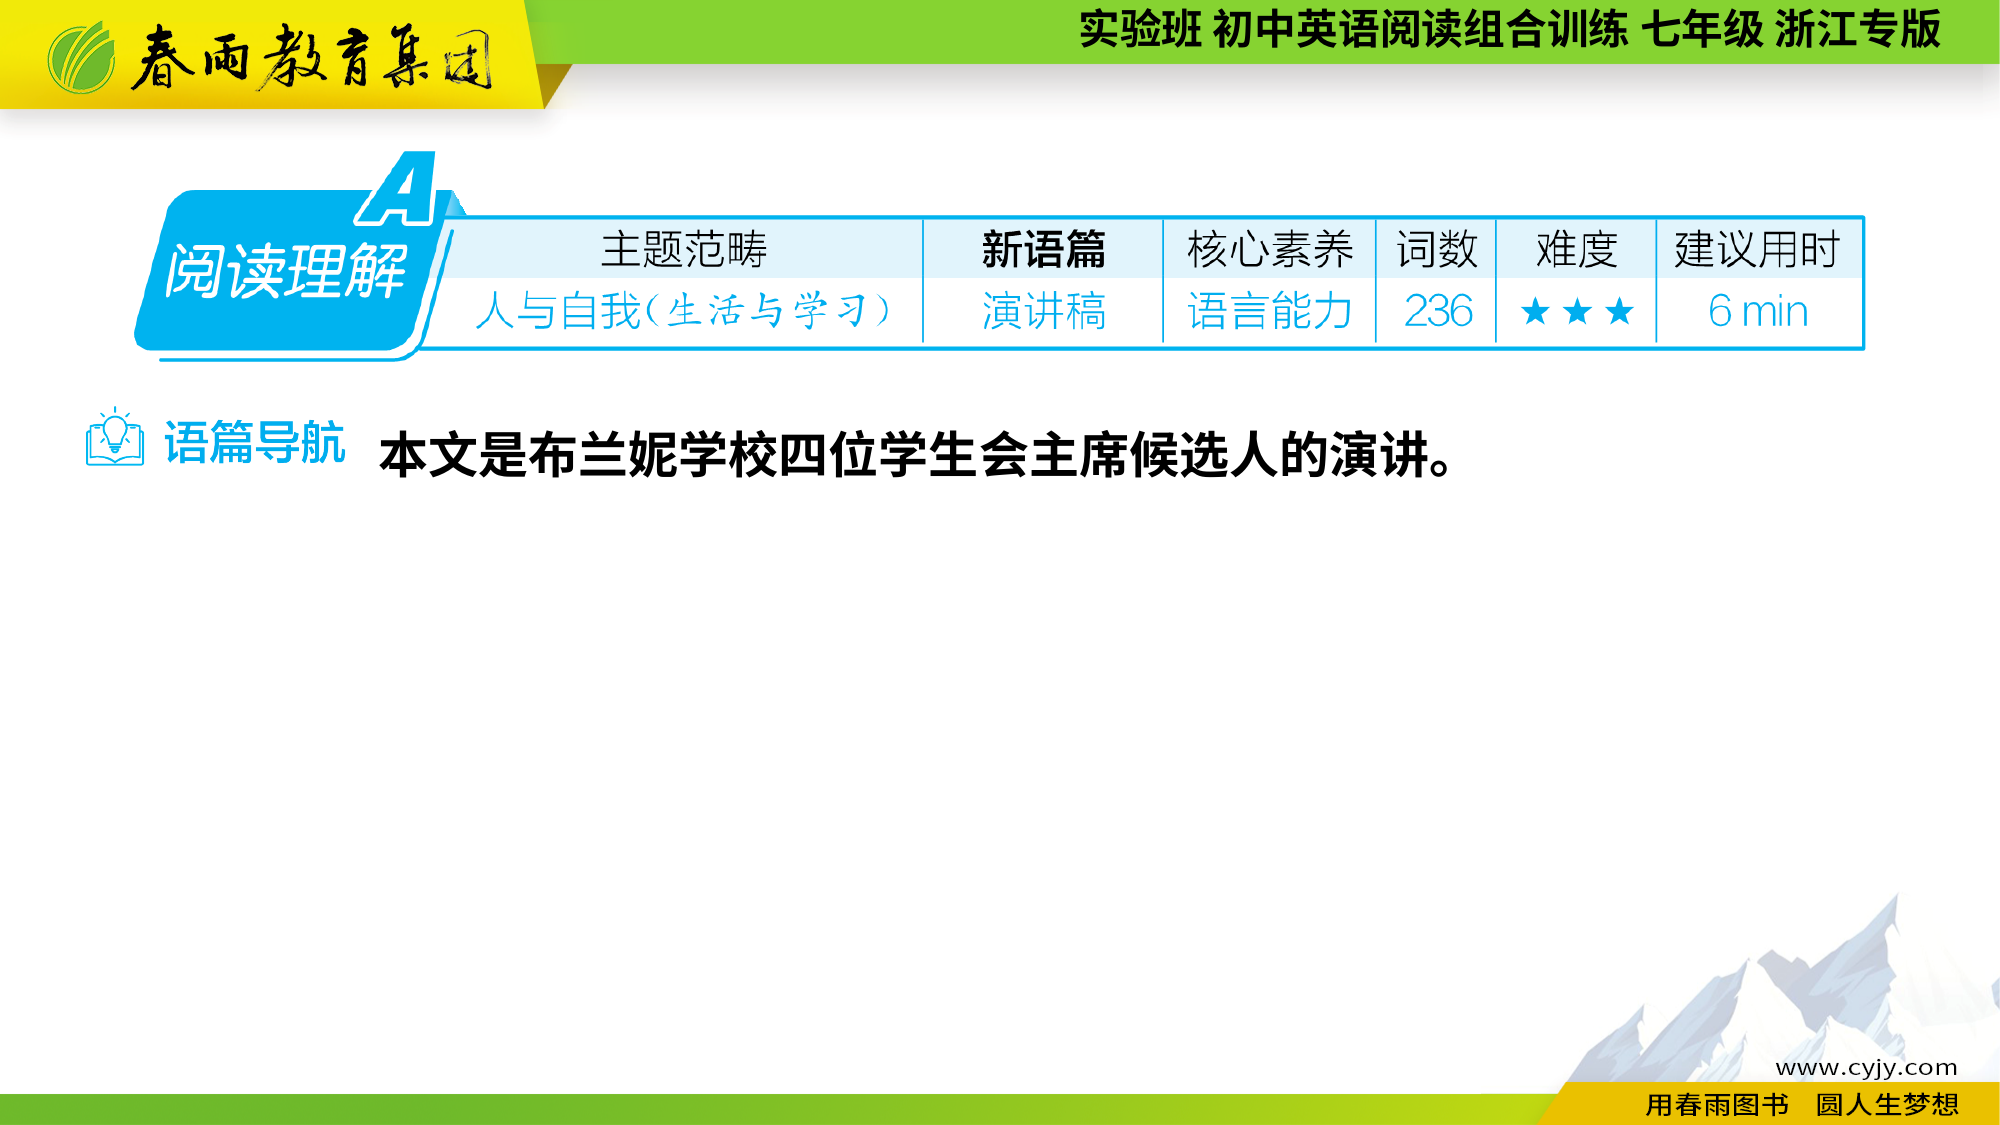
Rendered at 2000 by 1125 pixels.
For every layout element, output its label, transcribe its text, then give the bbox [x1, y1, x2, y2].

picture [0, 0, 2000, 1125]
list 本文是布兰妮学校四位学生会主席候选人的演讲。 [59, 385, 1944, 481]
